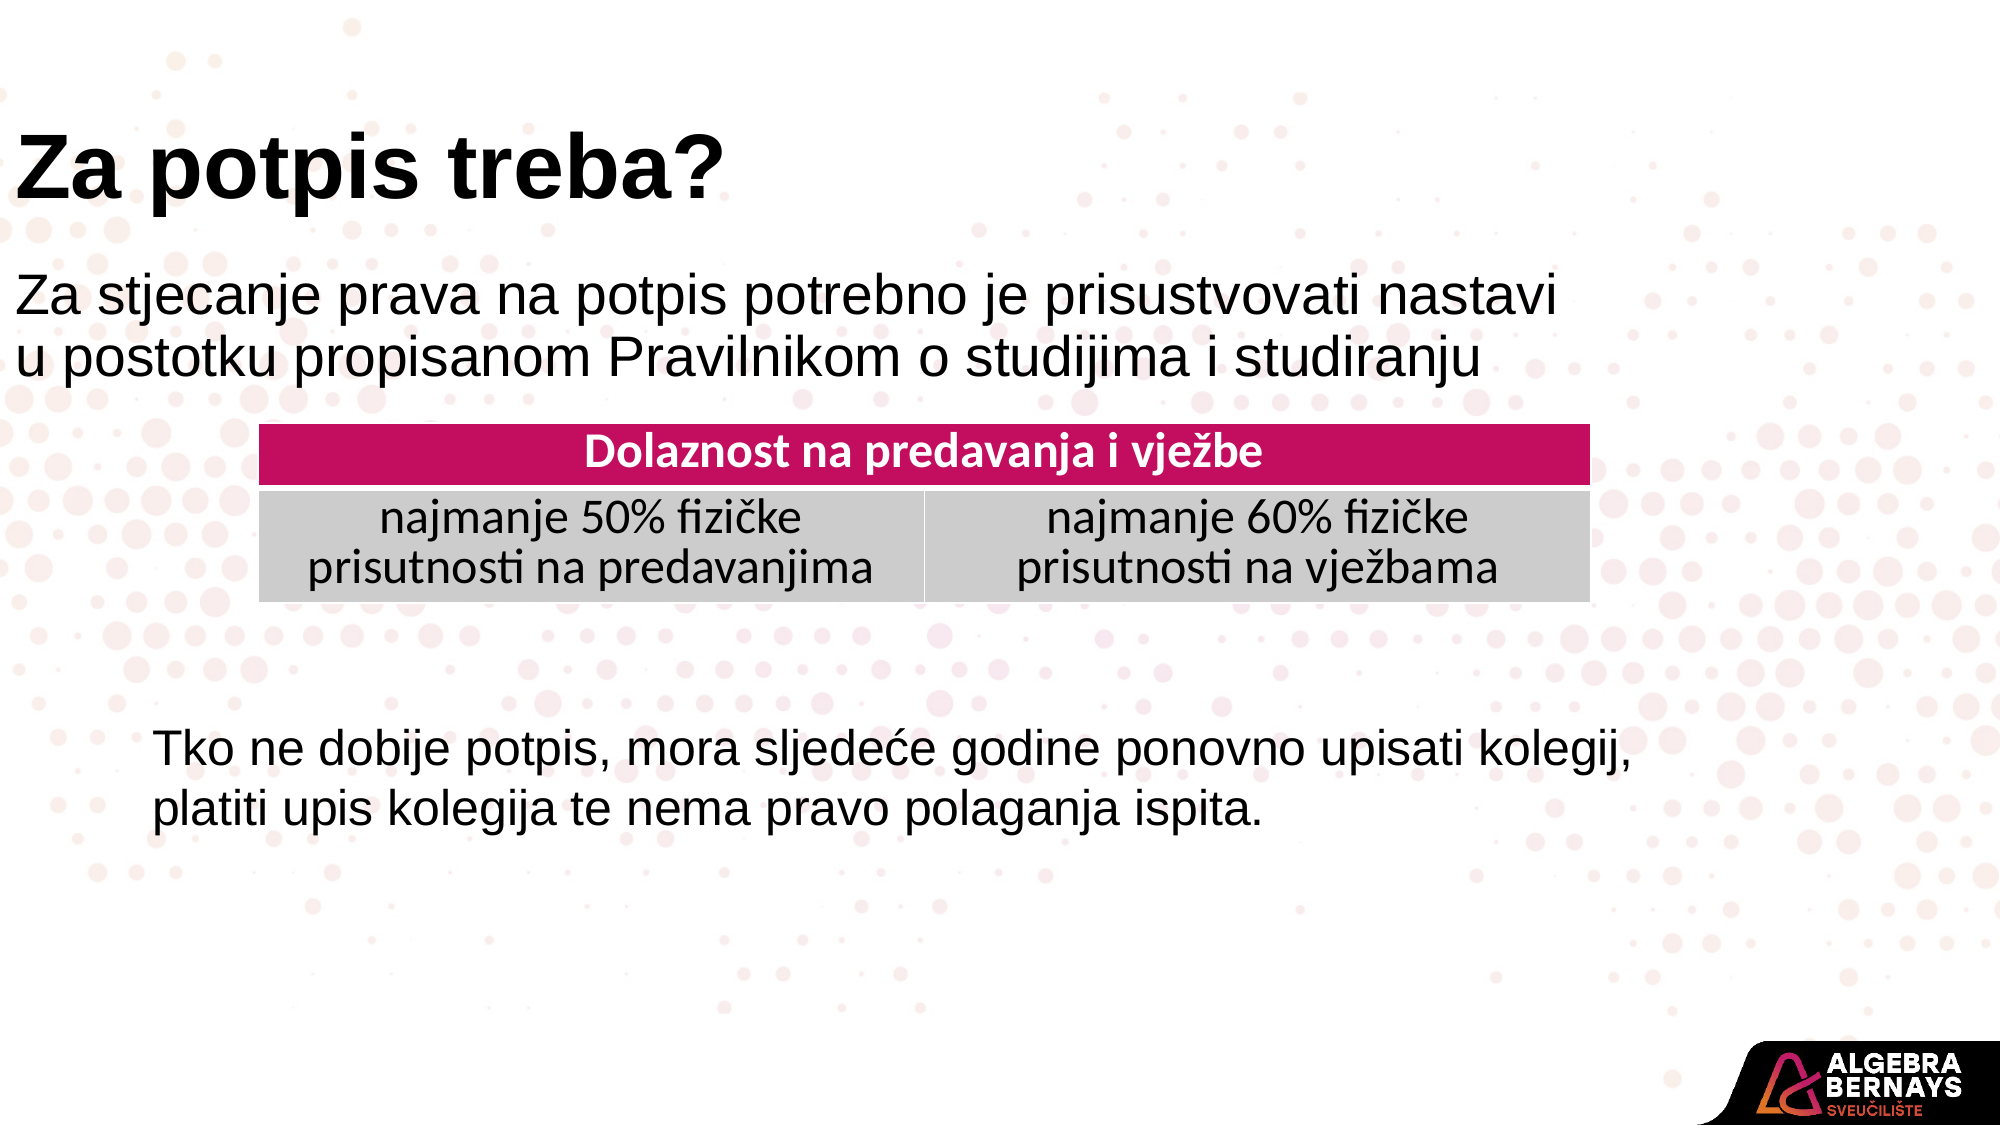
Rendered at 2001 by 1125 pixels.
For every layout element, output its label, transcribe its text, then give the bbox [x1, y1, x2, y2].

table_header Dolaznost na predavanja i vježbe [259, 424, 1590, 485]
list Za stjecanje prava na potpis potrebno je prisustvovati nastavi u postotku propisanom Pravilnikom o studijima i studiranju [0, 258, 1575, 399]
text_box Tko ne dobije potpis, mora sljedeće godine ponovno upisati kolegij, platiti upis kolegija te nema pravo polaganja ispita. [137, 708, 1751, 904]
title Za potpis treba? [0, 59, 1725, 278]
table_cell najmanje 60% fizičke prisutnosti na vježbama [925, 491, 1590, 602]
picture [0, 0, 2000, 1125]
table_cell najmanje 50% fizičke prisutnosti na predavanjima [259, 491, 924, 602]
